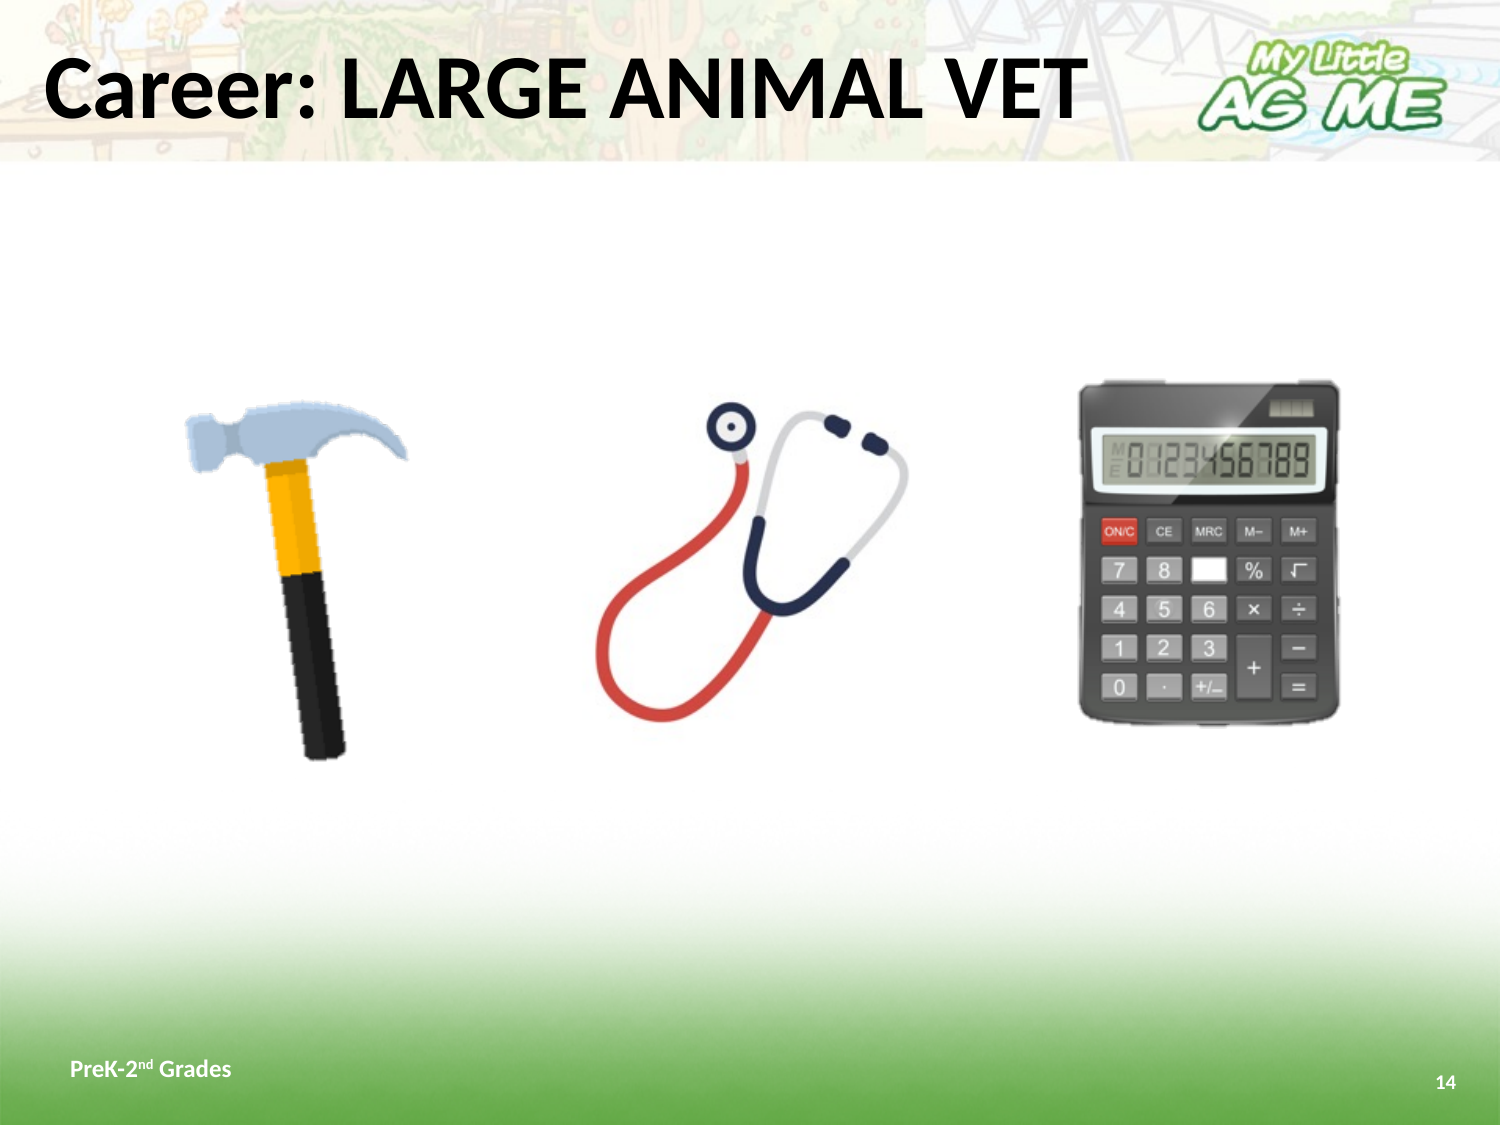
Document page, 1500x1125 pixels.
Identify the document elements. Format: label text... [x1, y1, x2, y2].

title Career: LARGE ANIMAL VET [29, 7, 1324, 172]
picture [0, 0, 1500, 1125]
